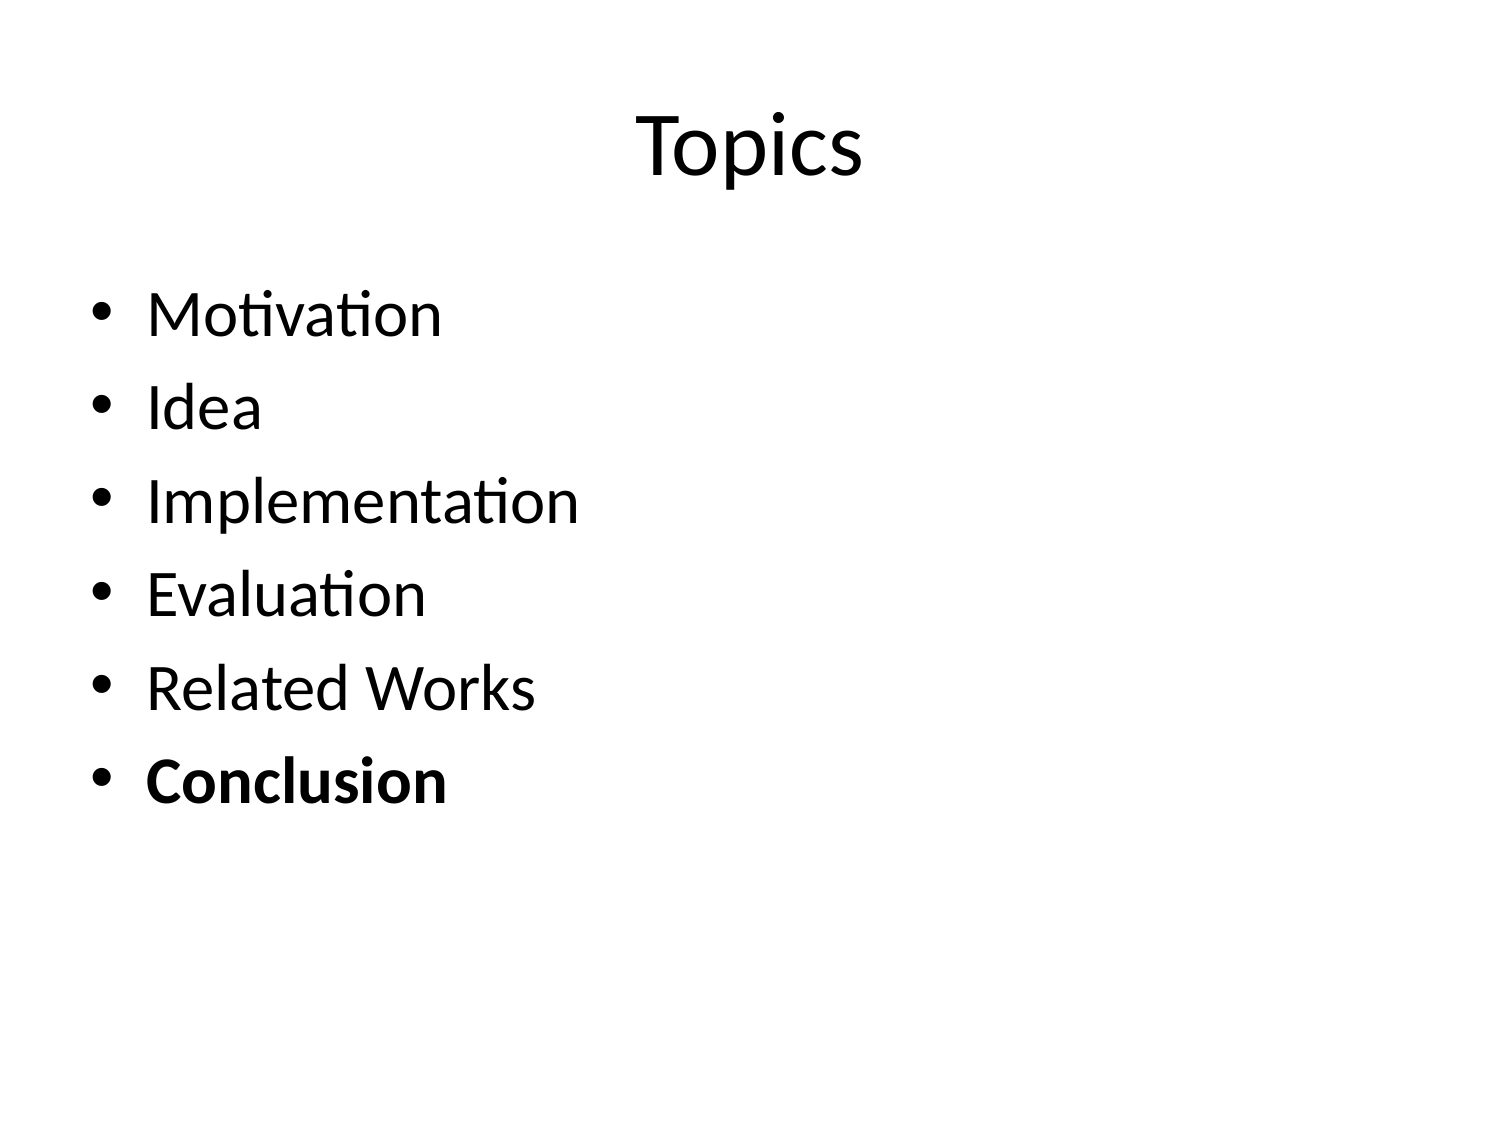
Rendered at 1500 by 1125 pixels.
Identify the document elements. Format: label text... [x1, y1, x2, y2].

list Motivation Idea Implementation Evaluation Related Works Conclusion [75, 262, 1425, 1005]
title Topics [75, 45, 1425, 233]
